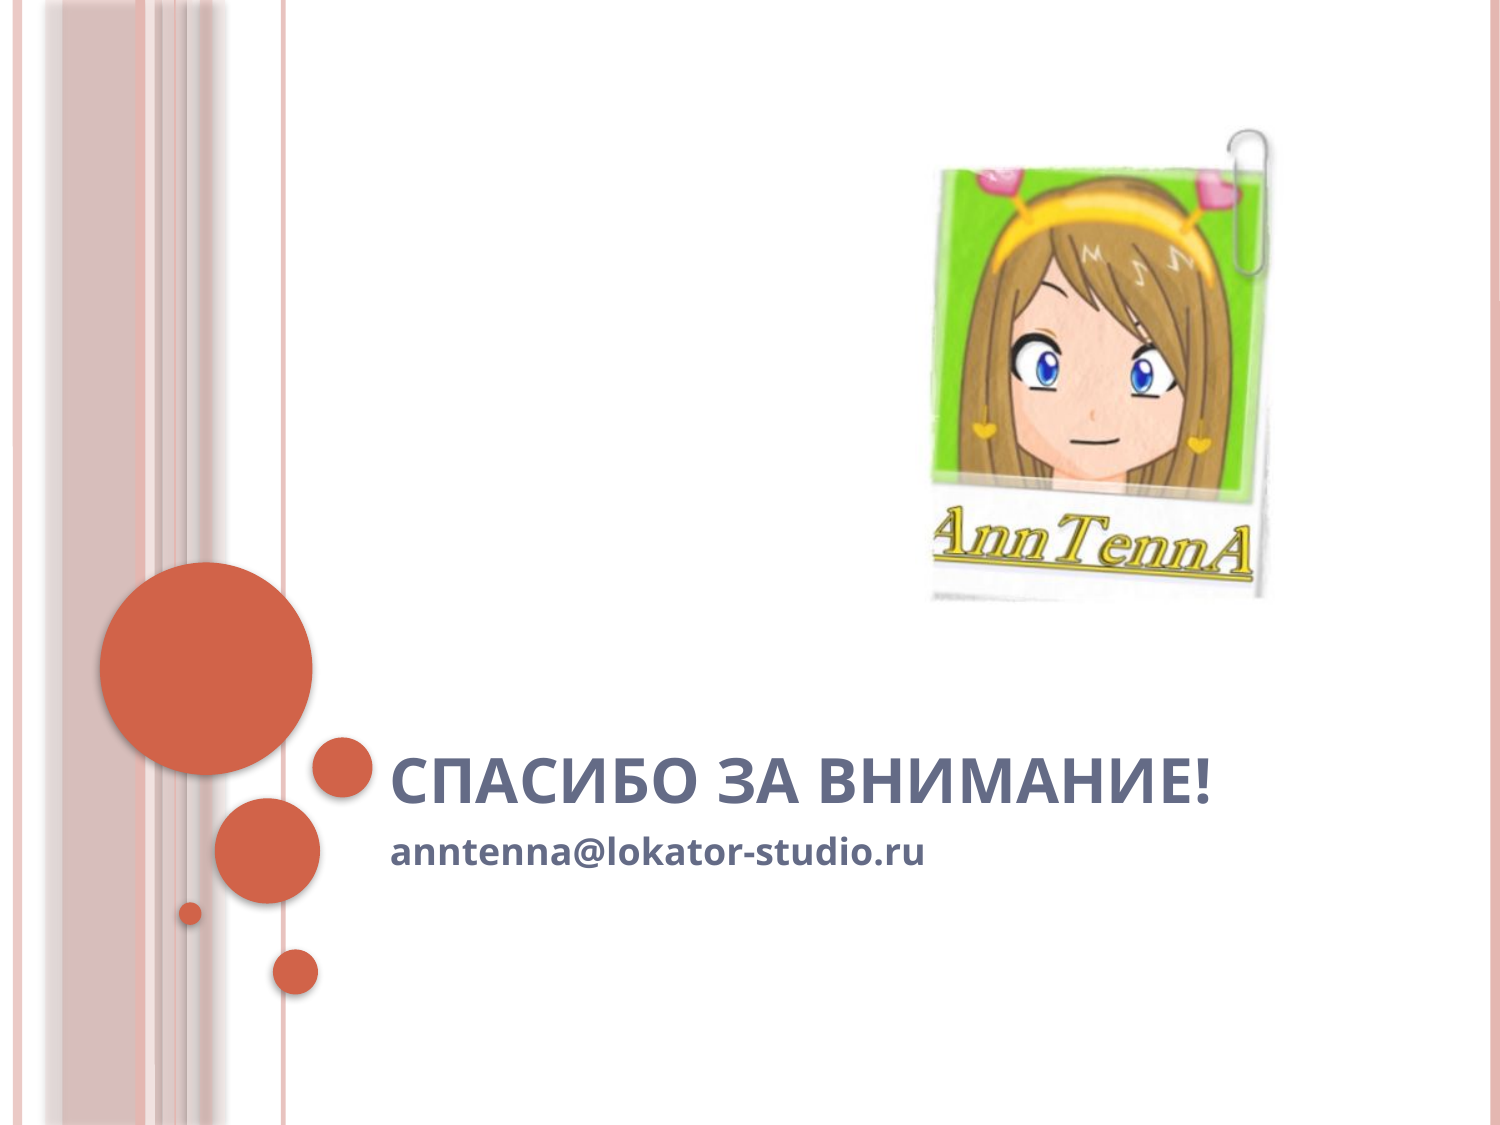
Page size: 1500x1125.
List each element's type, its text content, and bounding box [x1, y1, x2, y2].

picture [914, 124, 1287, 618]
title Спасибо за внимание! [375, 512, 1388, 820]
subtitle anntenna@lokator-studio.ru [375, 820, 1388, 1046]
